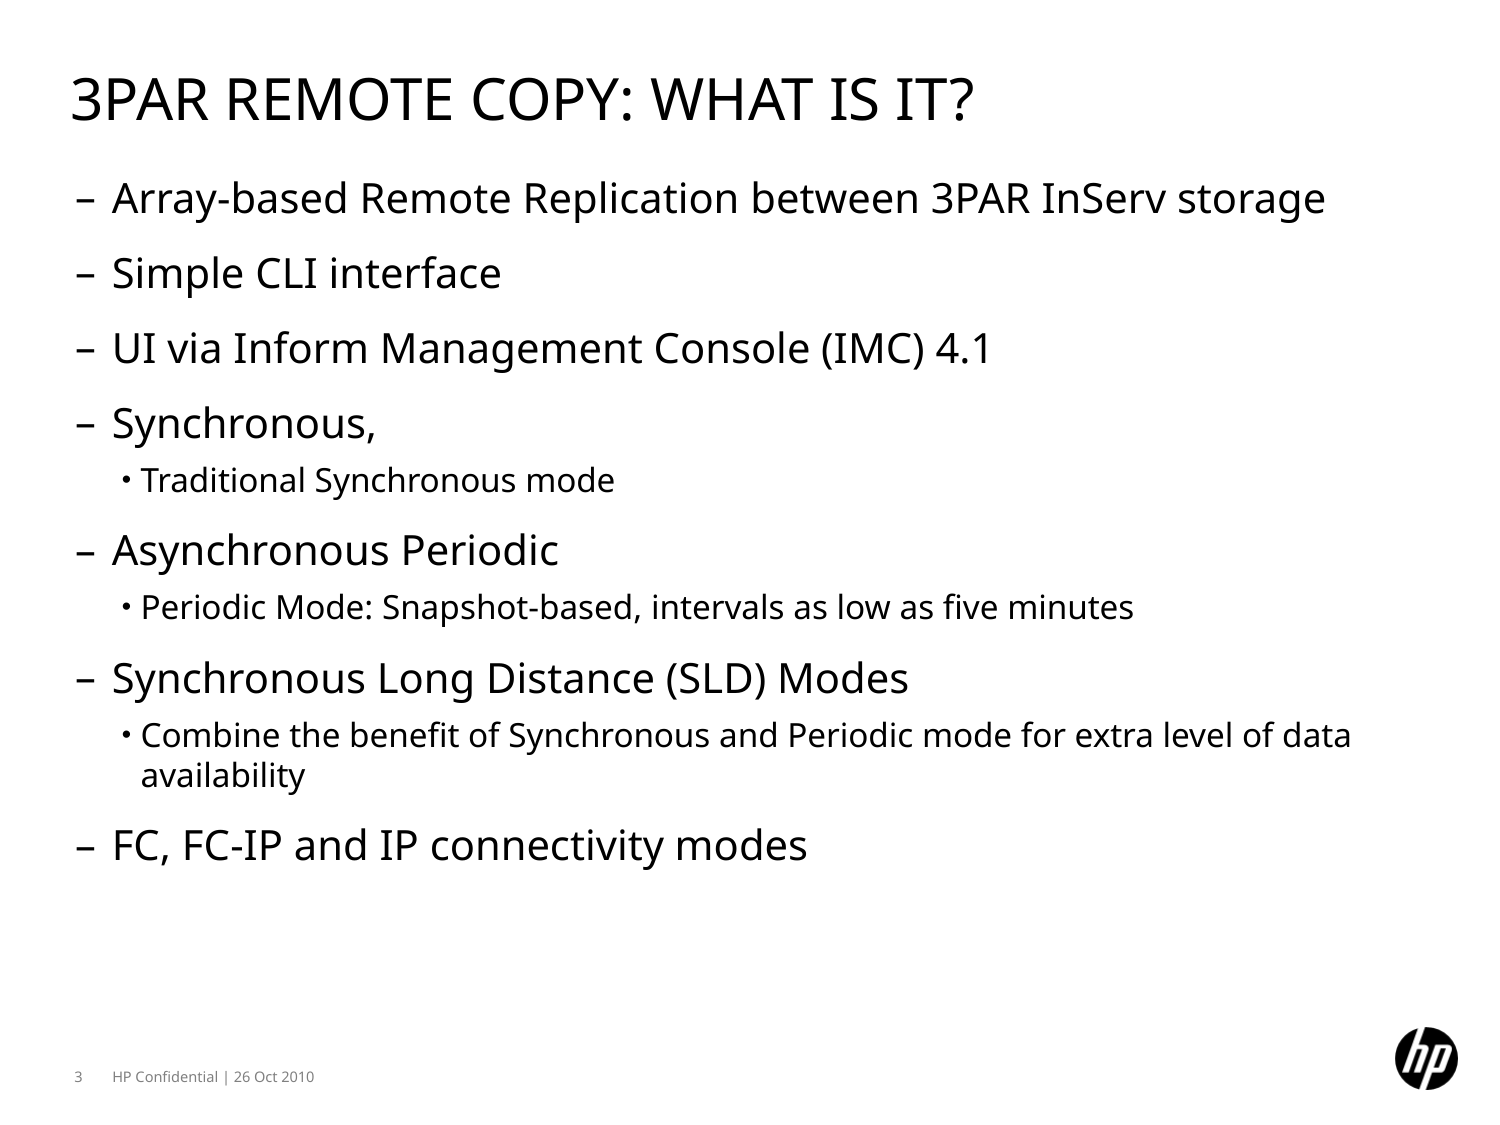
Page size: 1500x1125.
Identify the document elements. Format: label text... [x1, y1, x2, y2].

list Array-based Remote Replication between 3PAR InServ storage Simple CLI interface UI via Inform Management Console (IMC) 4.1 Synchronous, Traditional Synchronous mode Asynchronous Periodic Periodic Mode: Snapshot-based, intervals as low as five minutes Synchronous Long Distance (SLD) Modes Combine the benefit of Synchronous and Periodic mode for extra level of data availability FC, FC-IP and IP connectivity modes [60, 164, 1455, 1004]
title 3Par Remote Copy: What is it? [55, 55, 1451, 128]
picture [1393, 1025, 1460, 1092]
